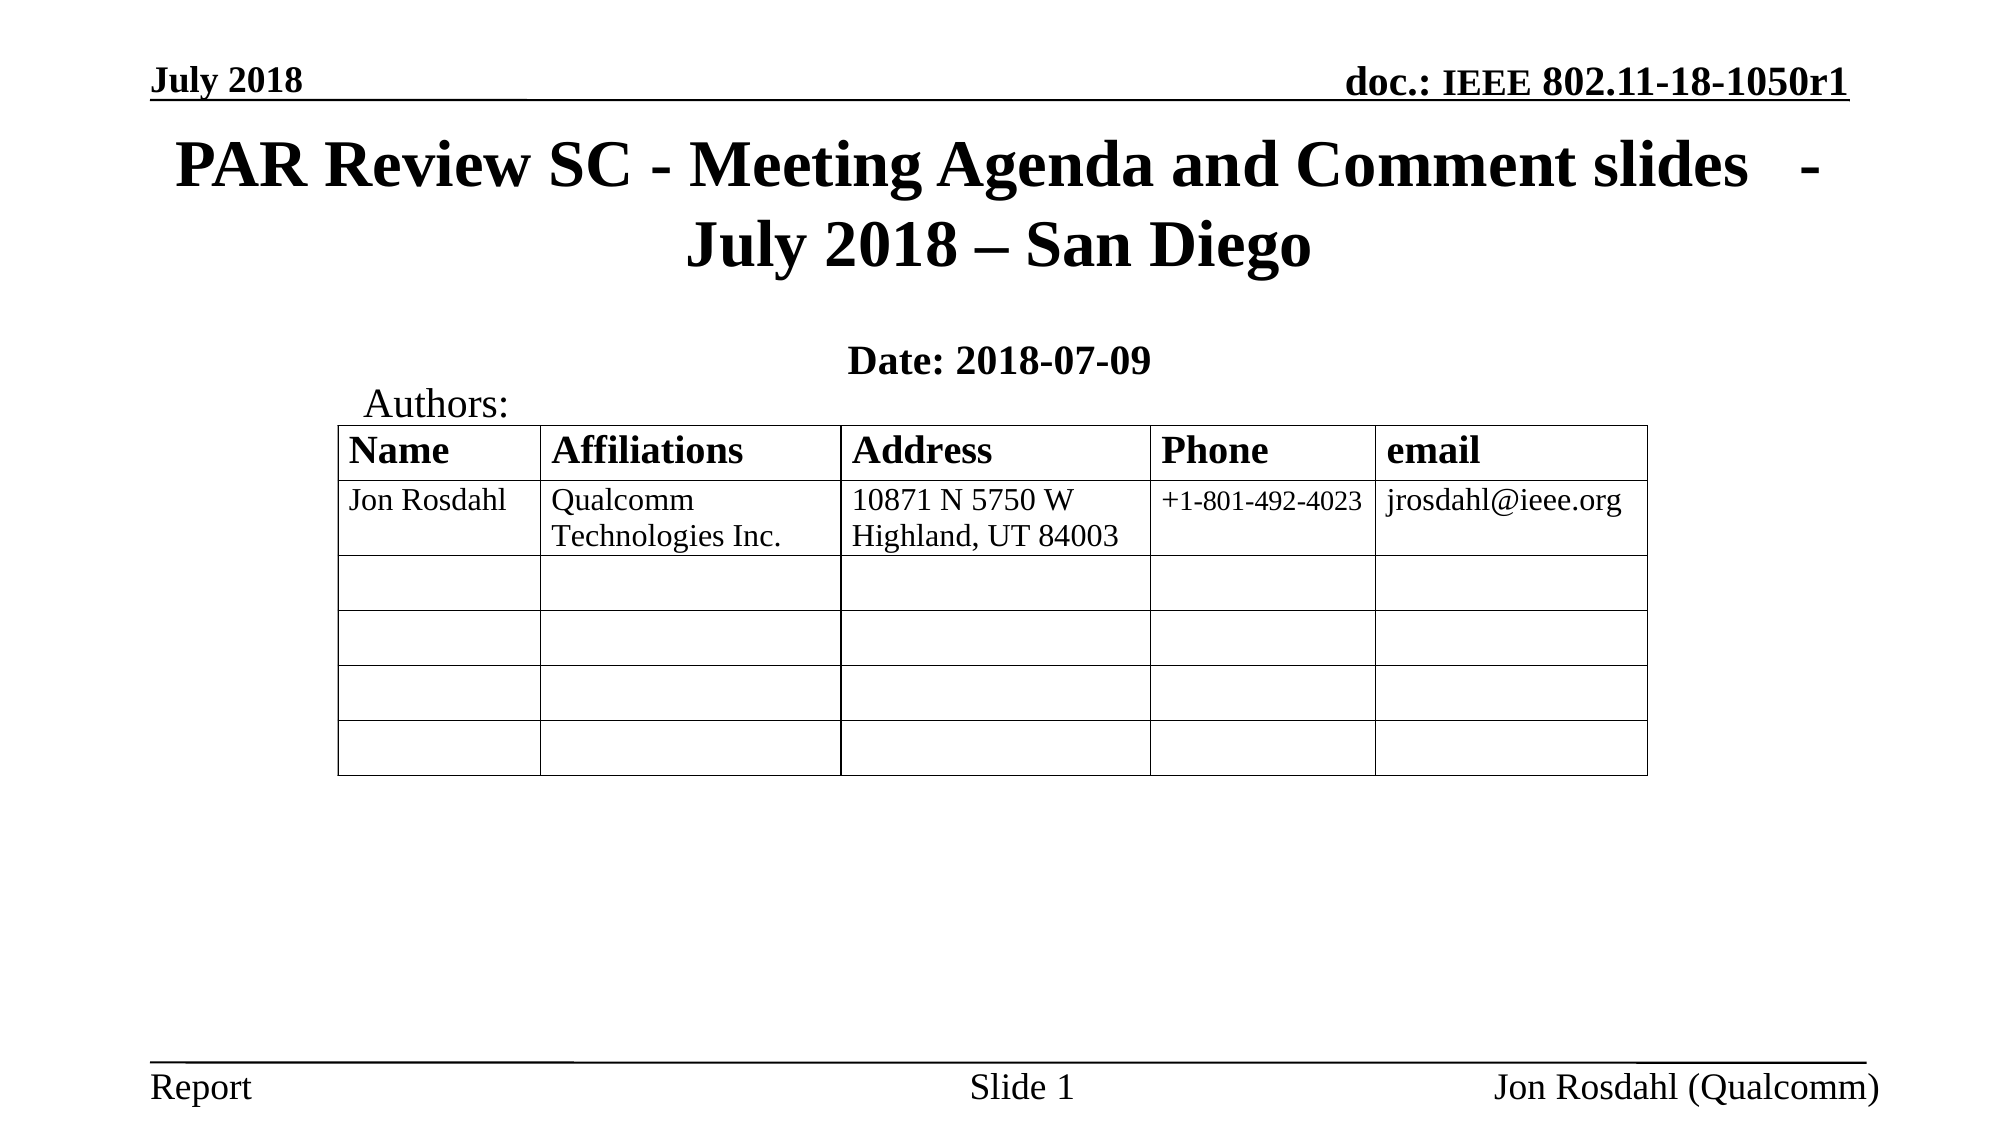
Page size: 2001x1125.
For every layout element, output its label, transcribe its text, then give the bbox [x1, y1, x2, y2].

list Date: 2018-07-09 [149, 324, 1850, 1000]
slide_number Slide 1 [950, 1061, 1095, 1125]
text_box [337, 424, 1651, 823]
footer Jon Rosdahl (Qualcomm) [1436, 1061, 1881, 1108]
title PAR Review SC - Meeting Agenda and Comment slides - July 2018 – San Diego [149, 112, 1850, 288]
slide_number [149, 49, 431, 100]
text_box Authors: [348, 368, 586, 423]
